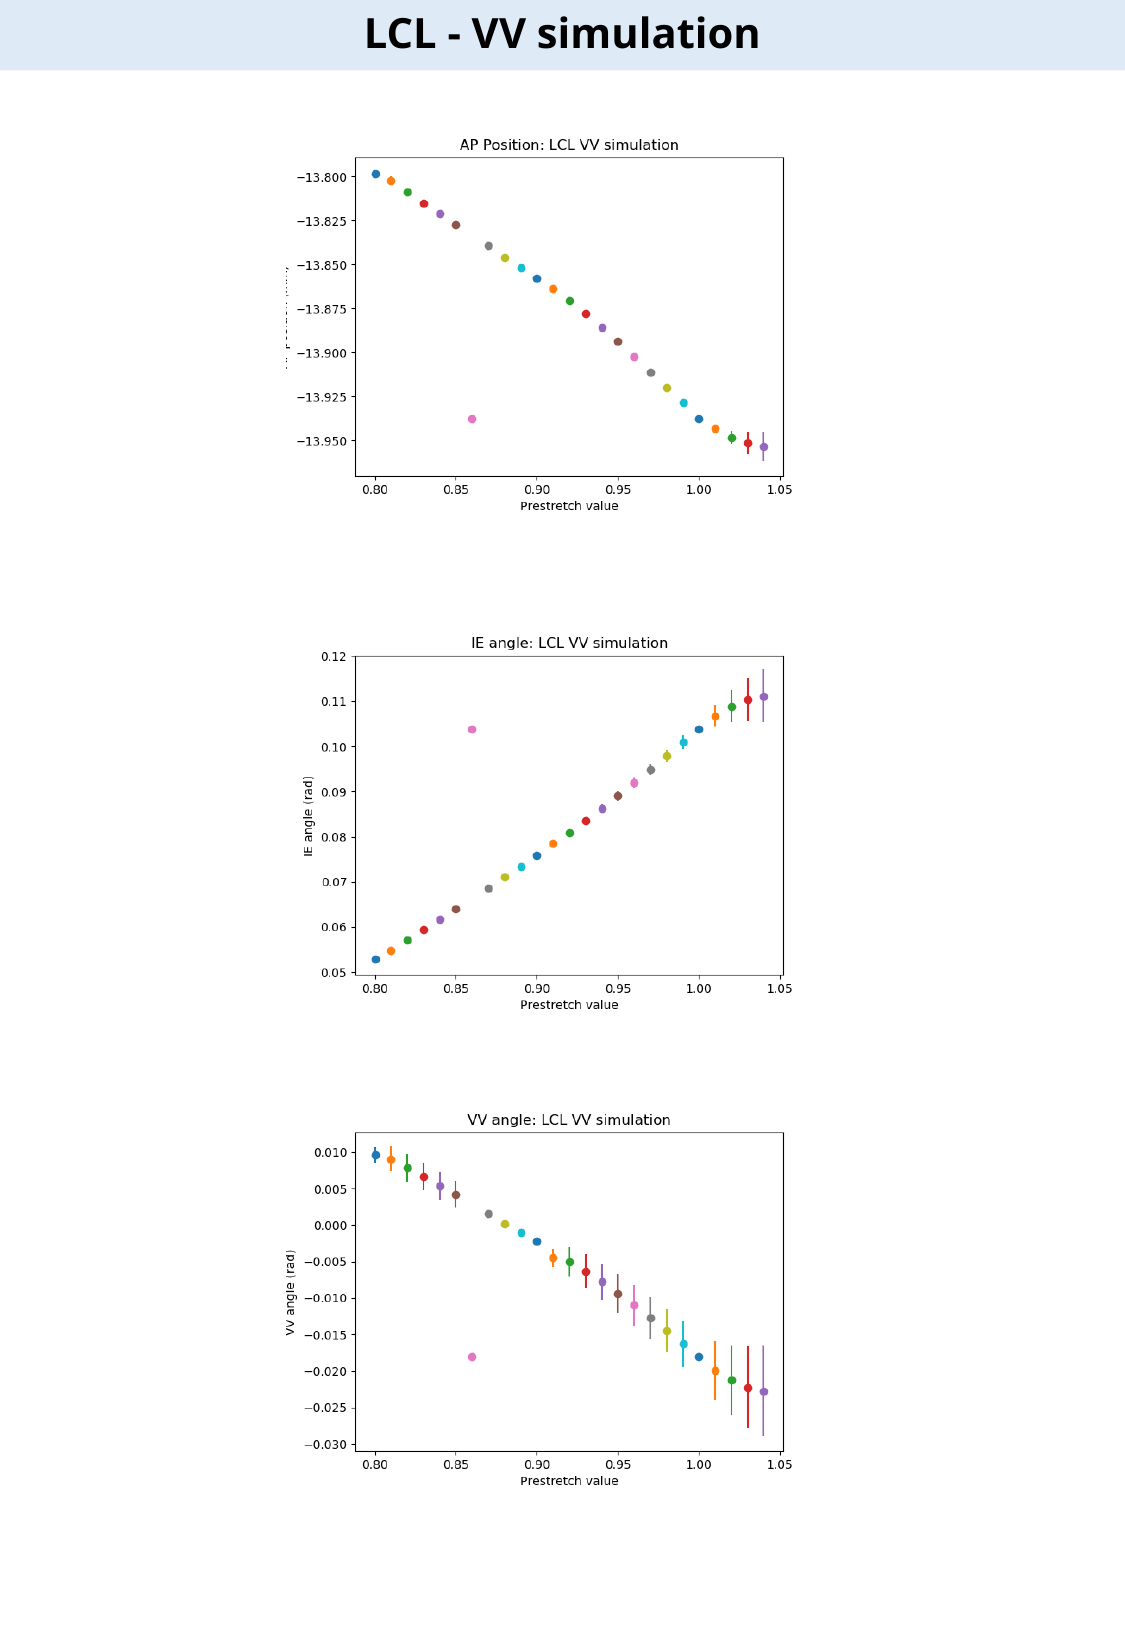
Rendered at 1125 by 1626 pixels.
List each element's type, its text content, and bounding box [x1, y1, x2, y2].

text_box LCL - VV simulation [0, 0, 1125, 71]
picture [286, 1082, 839, 1496]
picture [286, 107, 839, 521]
picture [286, 605, 839, 1020]
